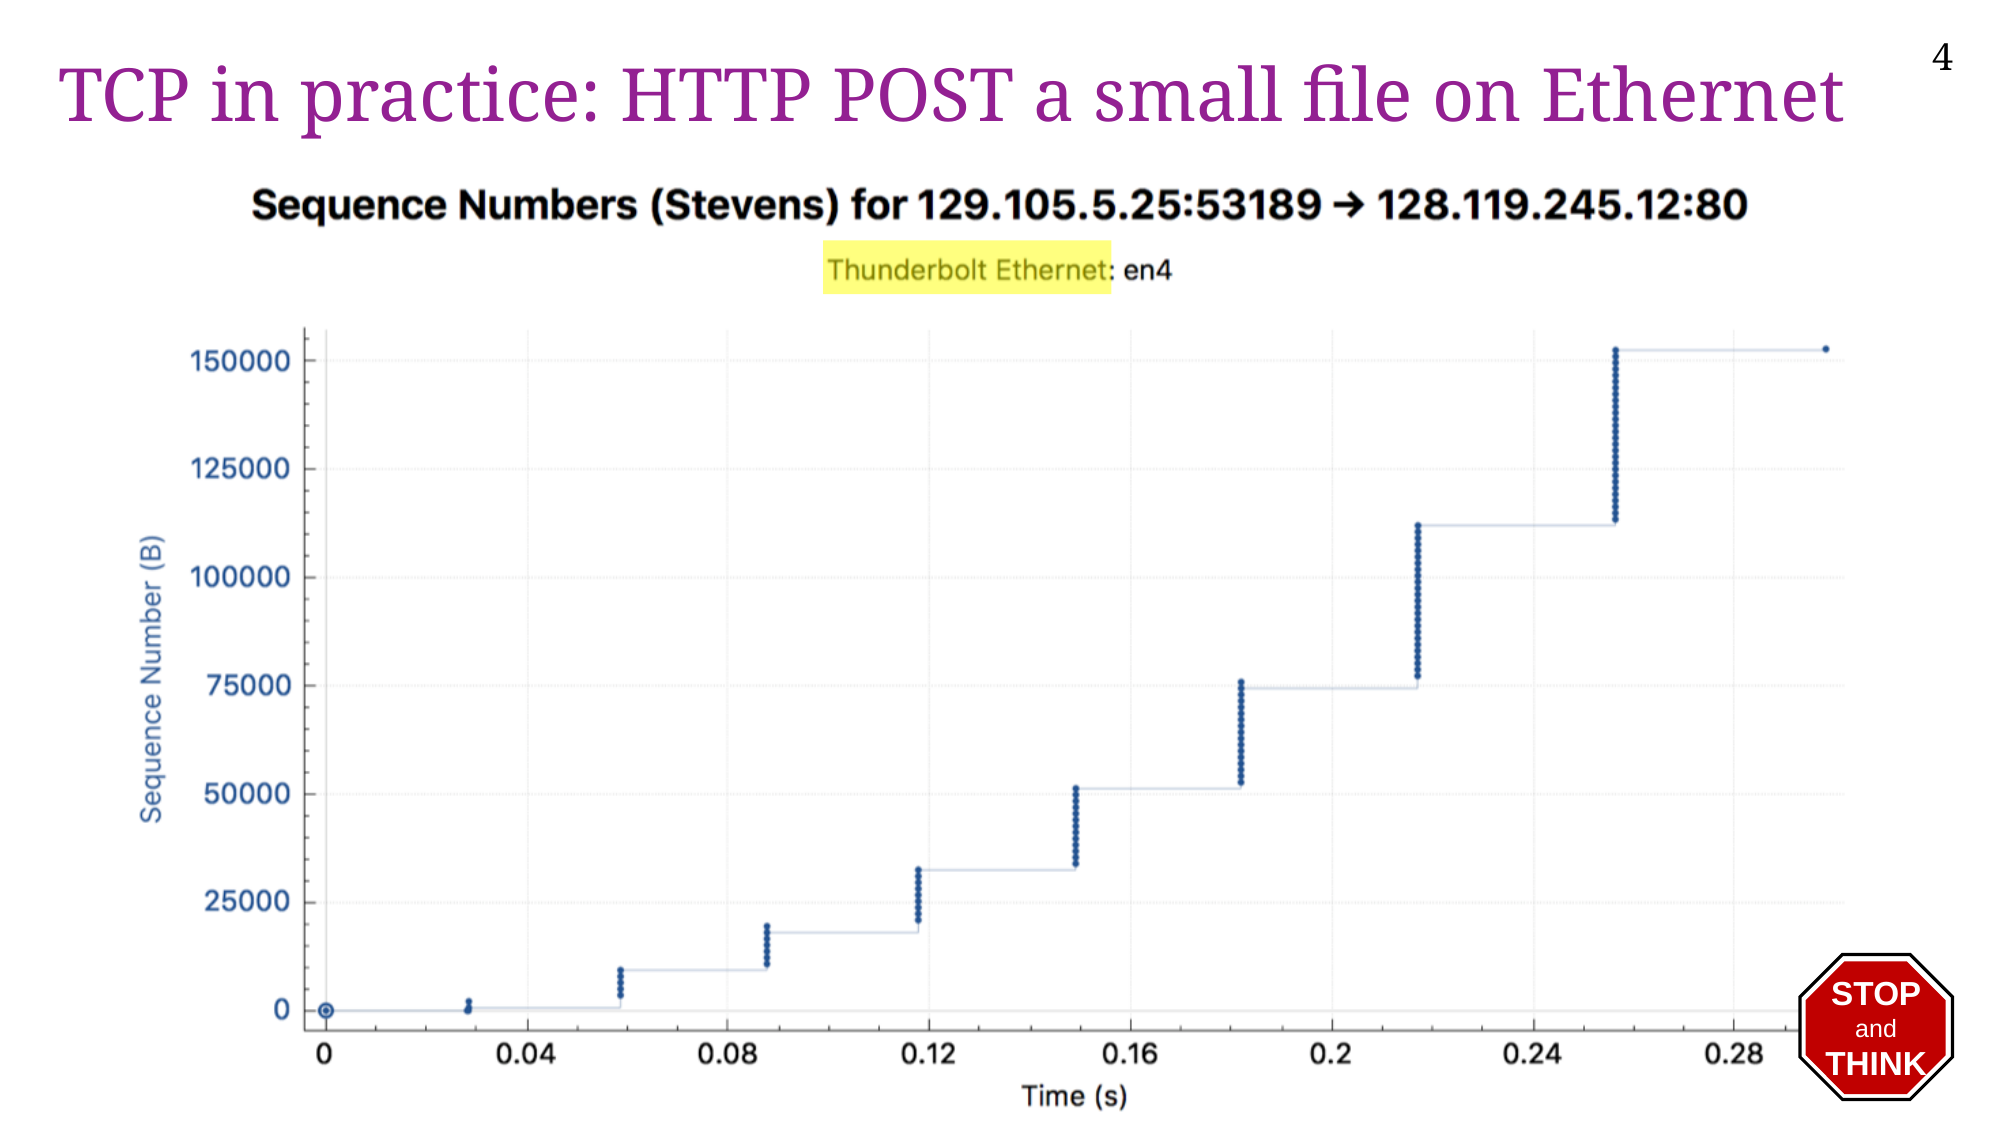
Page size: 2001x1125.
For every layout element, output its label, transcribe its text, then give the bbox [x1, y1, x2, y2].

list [126, 170, 1868, 1125]
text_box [1799, 954, 1953, 1100]
title TCP in practice: HTTP POST a small file on Ethernet [43, 25, 1953, 171]
